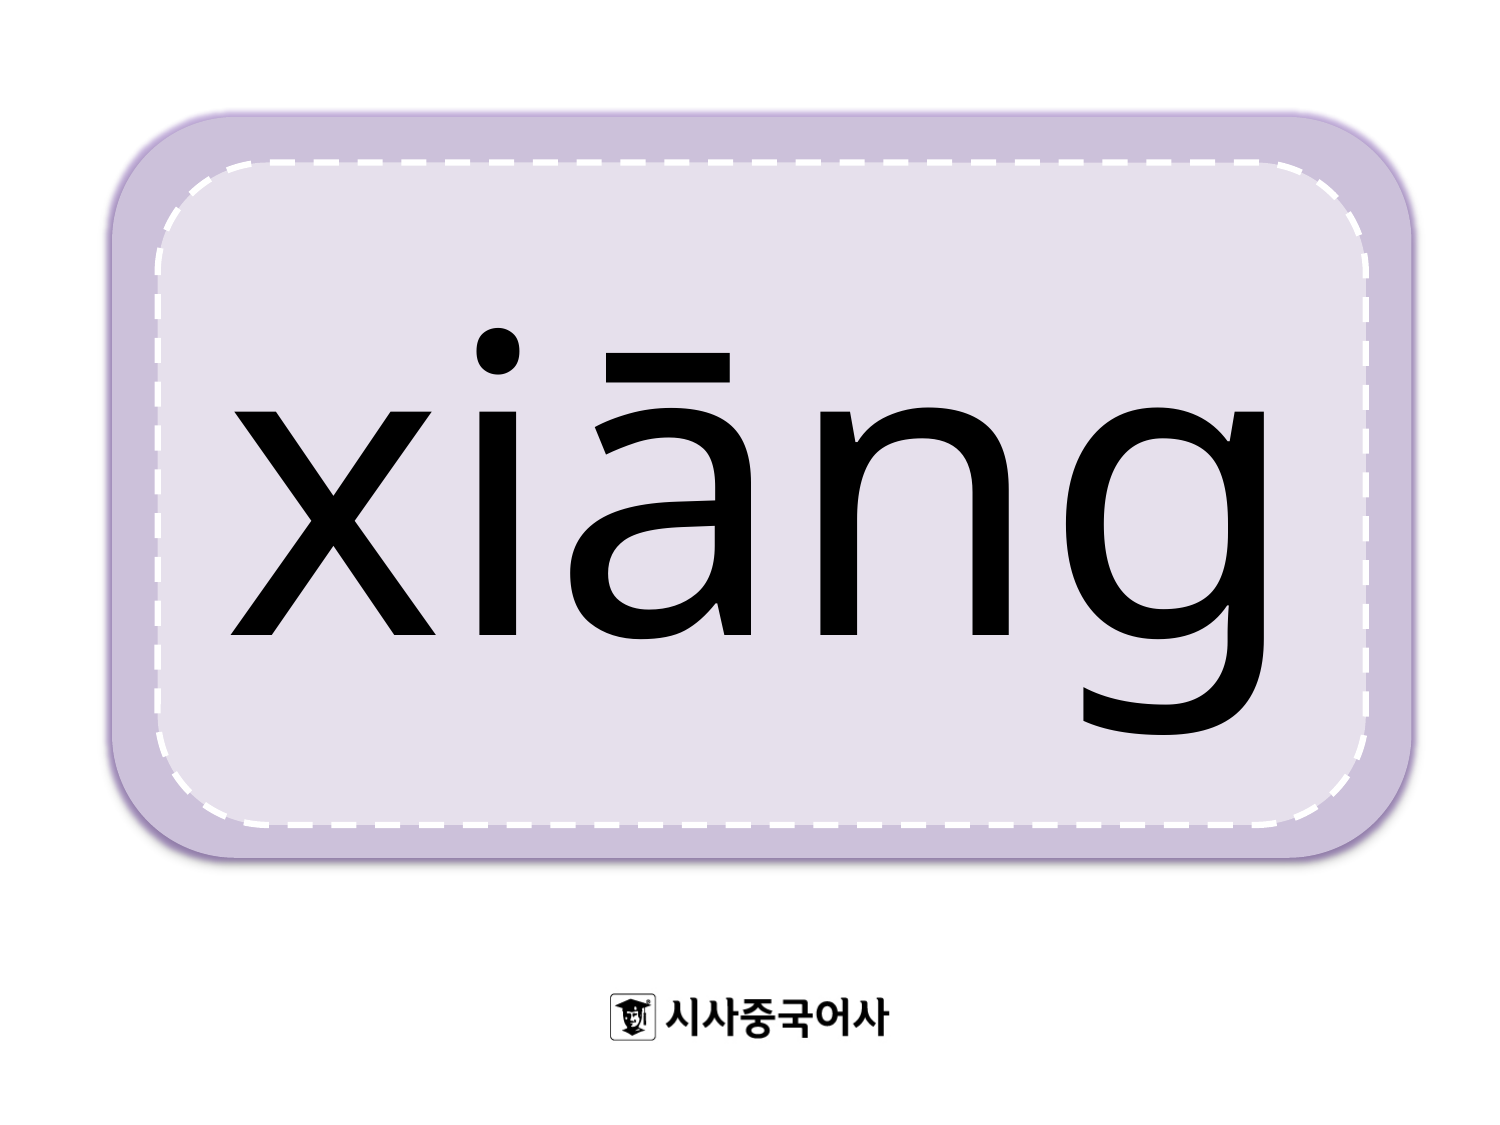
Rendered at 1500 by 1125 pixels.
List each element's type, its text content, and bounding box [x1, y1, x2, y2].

picture [602, 987, 898, 1047]
text_box xiāng [157, 137, 1366, 800]
